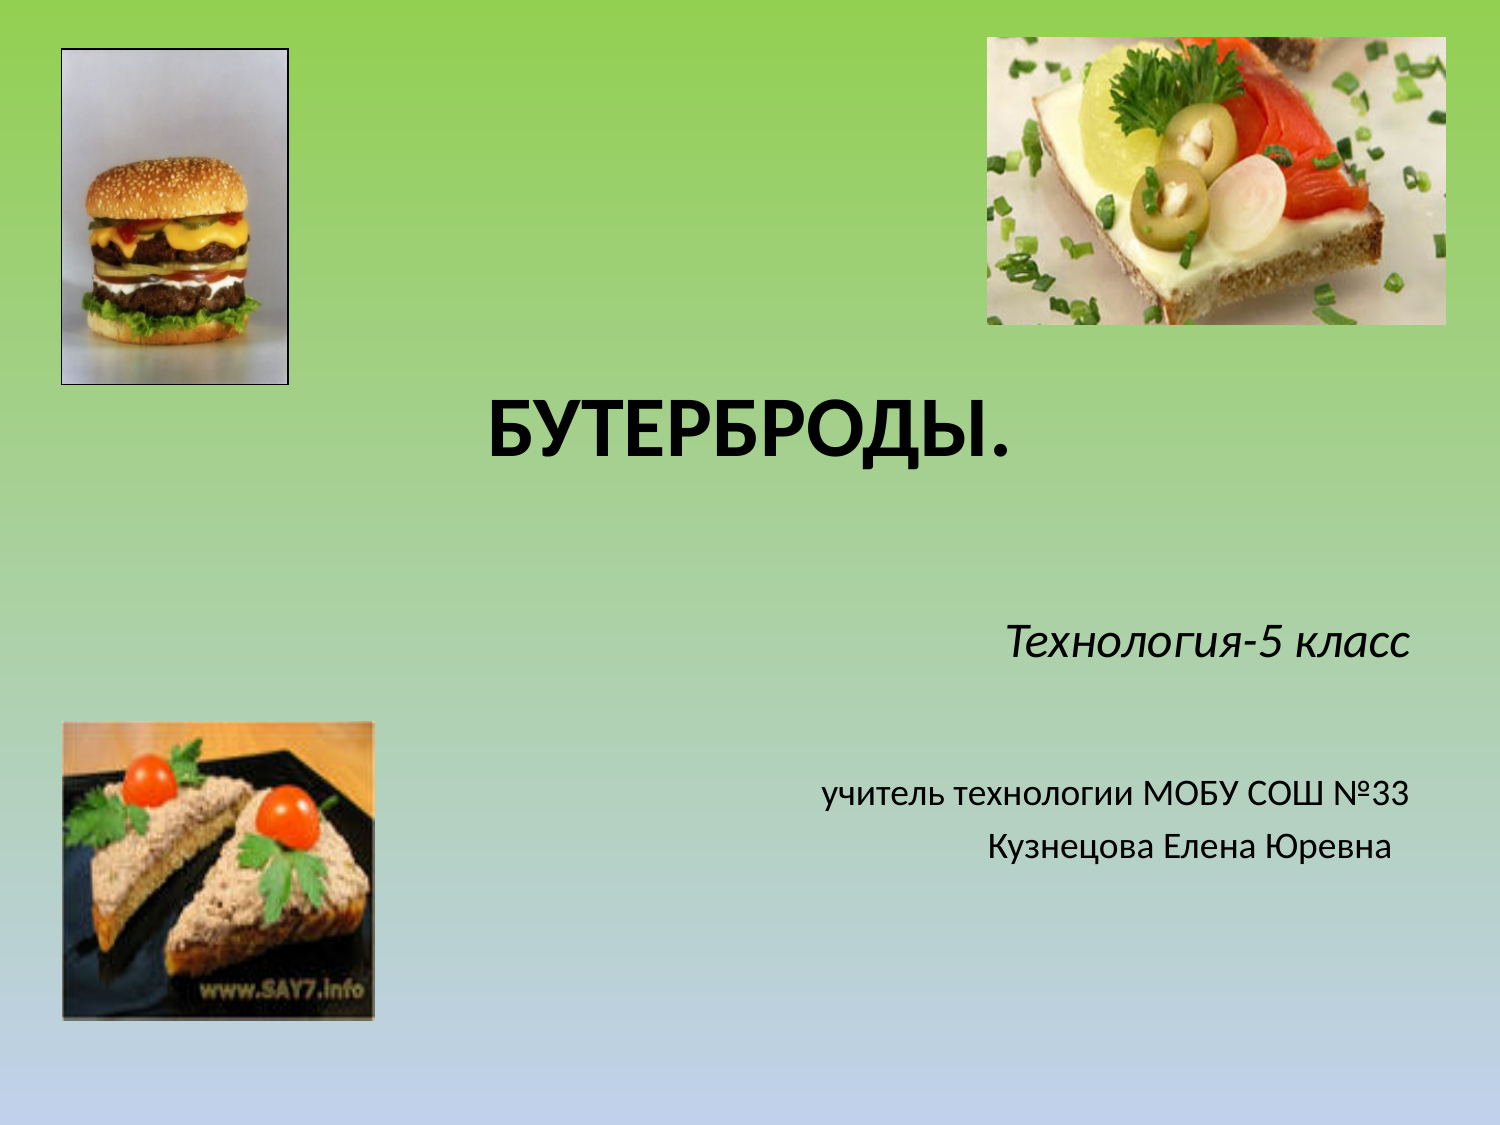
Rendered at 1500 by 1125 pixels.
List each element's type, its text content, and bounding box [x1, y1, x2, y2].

picture [62, 49, 288, 384]
picture [62, 721, 376, 1021]
picture [987, 37, 1447, 326]
title БУТЕРБРОДЫ. [75, 362, 1425, 550]
list Технология-5 класс учитель технологии МОБУ СОШ №33 Кузнецова Елена Юревна [75, 600, 1425, 1005]
